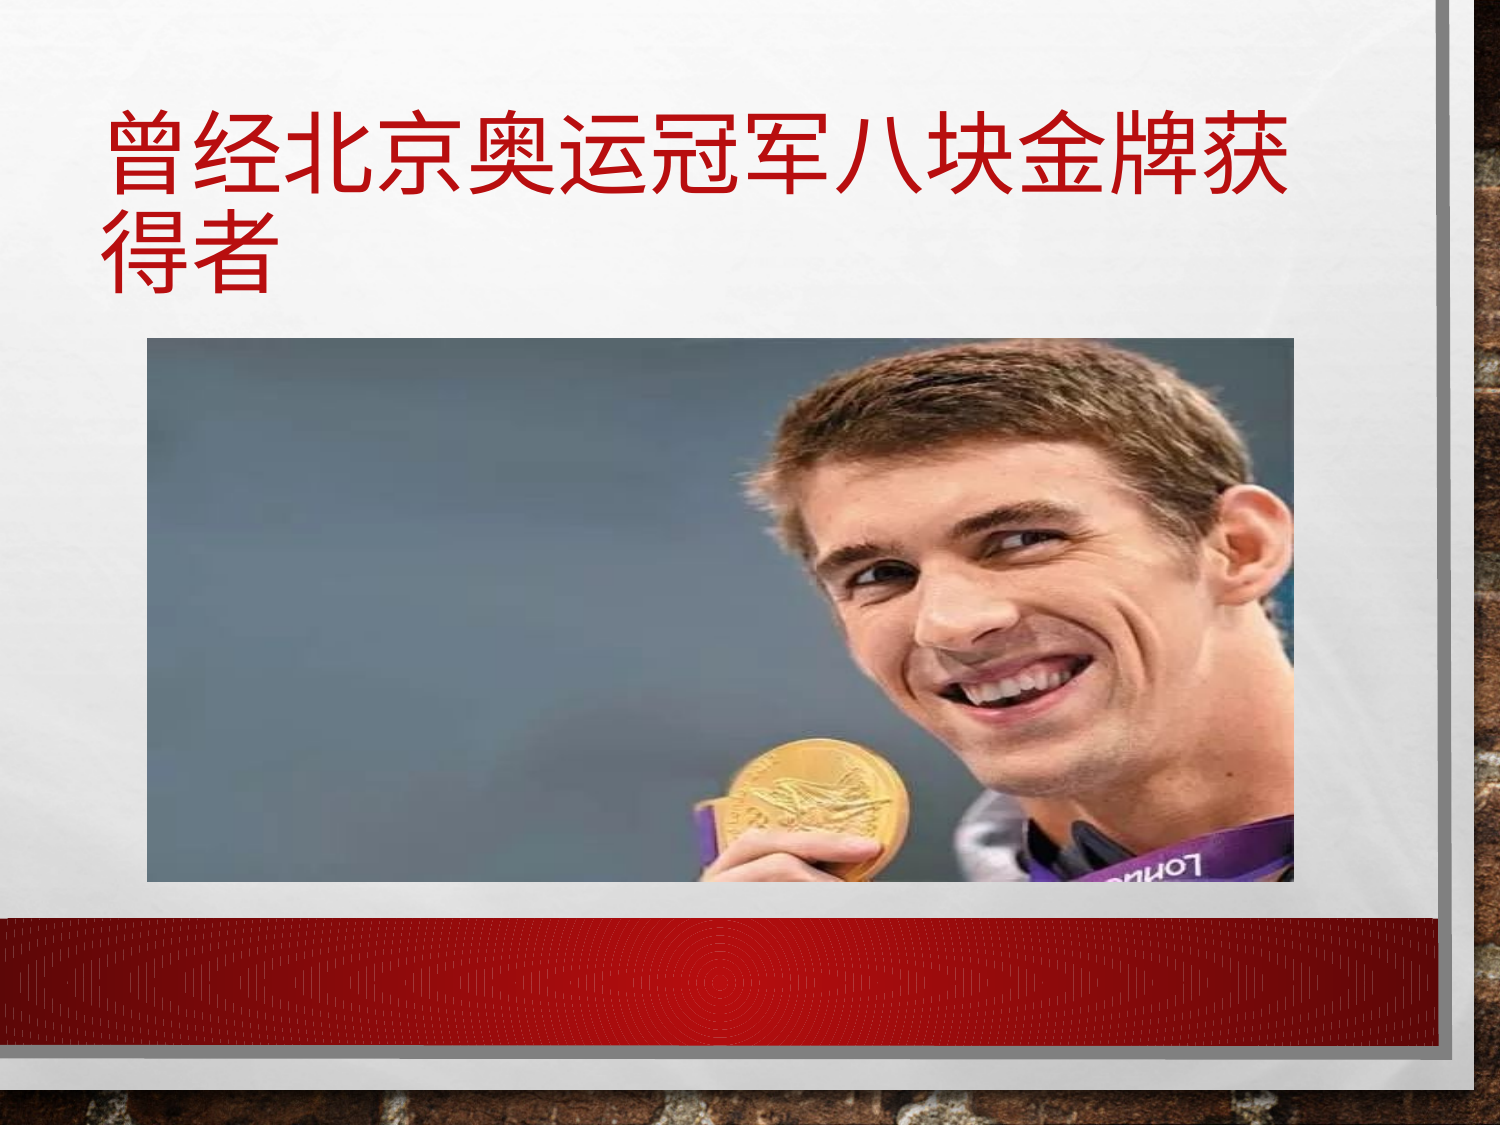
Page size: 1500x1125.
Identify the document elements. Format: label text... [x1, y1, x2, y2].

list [147, 338, 1294, 883]
picture [0, 0, 1500, 1125]
title 曾经北京奥运冠军八块金牌获得者 [84, 112, 1364, 302]
